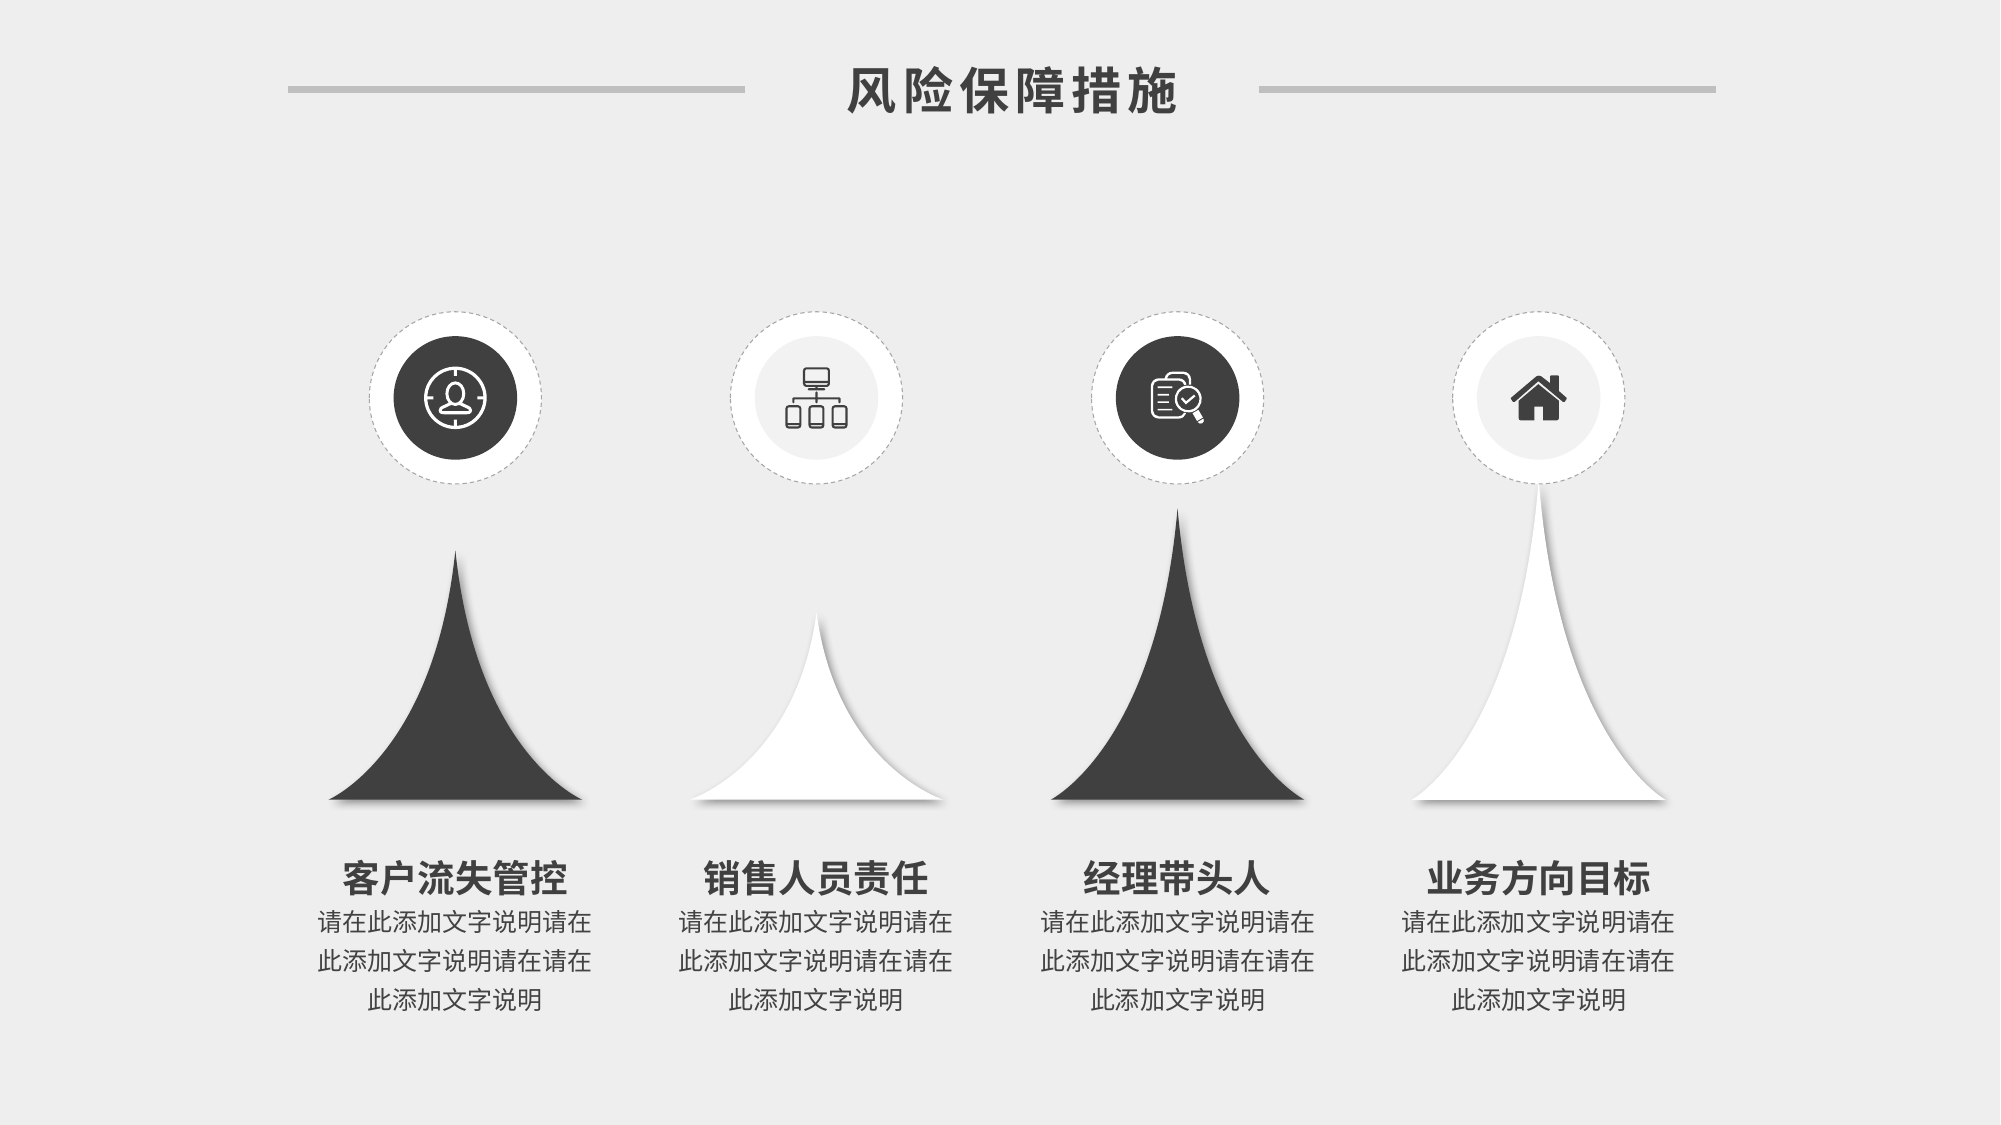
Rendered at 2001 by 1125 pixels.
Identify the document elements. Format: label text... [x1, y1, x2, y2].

text_box [792, 367, 841, 404]
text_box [1363, 834, 1714, 1020]
text_box [1510, 375, 1567, 421]
text_box [1050, 508, 1305, 800]
text_box [424, 366, 487, 430]
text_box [641, 834, 992, 1020]
text_box [808, 405, 825, 429]
text_box [831, 405, 848, 429]
text_box [1115, 335, 1240, 461]
text_box [368, 311, 543, 485]
text_box [1411, 479, 1666, 800]
text_box [689, 612, 944, 800]
text_box [1476, 335, 1602, 461]
text_box [785, 405, 802, 429]
text_box [328, 550, 583, 800]
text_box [280, 834, 631, 1020]
text_box [393, 335, 518, 461]
text_box [1150, 371, 1204, 424]
text_box [1090, 311, 1265, 485]
text_box 风险保障措施 [752, 51, 1273, 127]
text_box [754, 335, 879, 461]
text_box [729, 311, 904, 485]
text_box [1452, 311, 1626, 485]
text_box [1002, 834, 1353, 1020]
